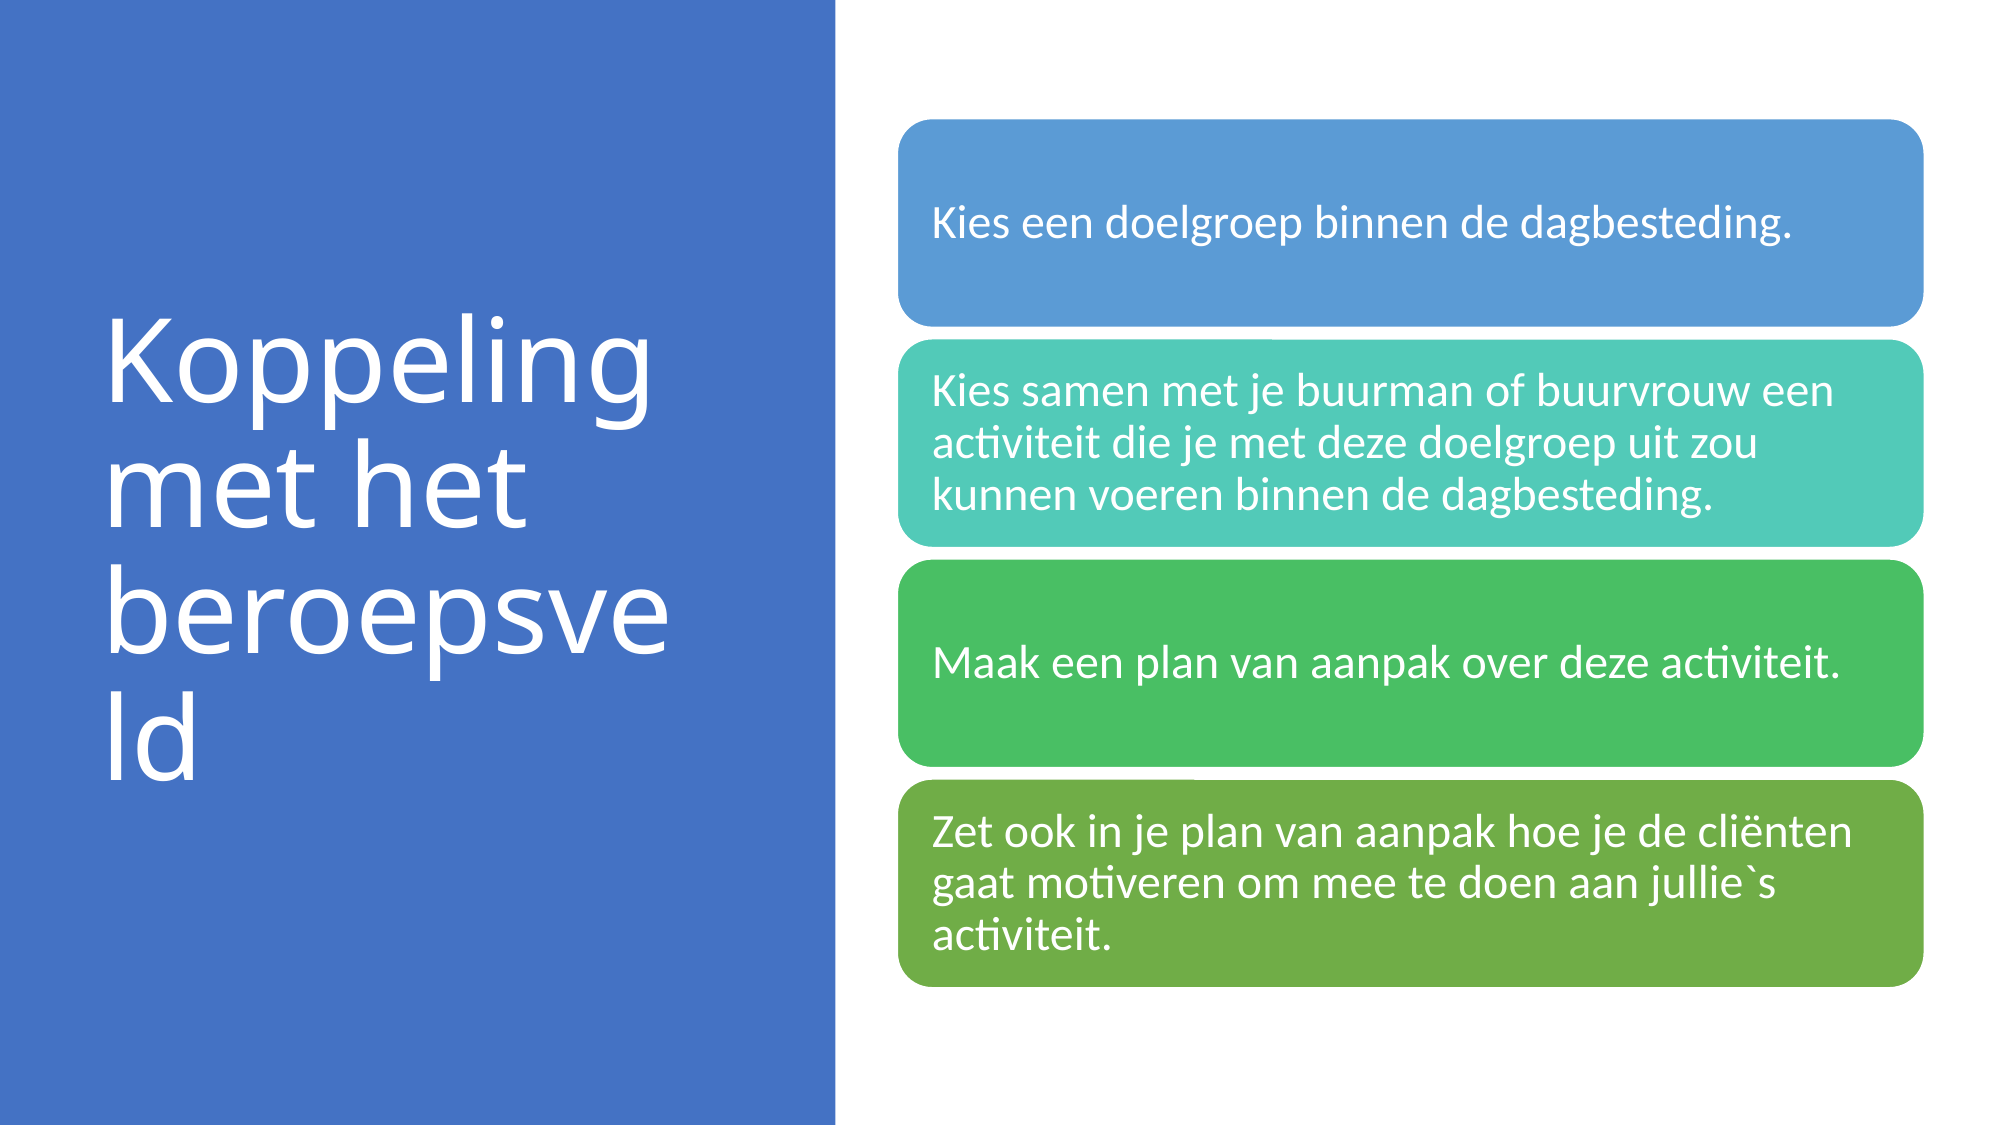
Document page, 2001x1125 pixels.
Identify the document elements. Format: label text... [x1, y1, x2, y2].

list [897, 101, 1925, 1005]
text_box [0, 0, 836, 1125]
title Koppeling met het beroepsveld [86, 101, 711, 1005]
